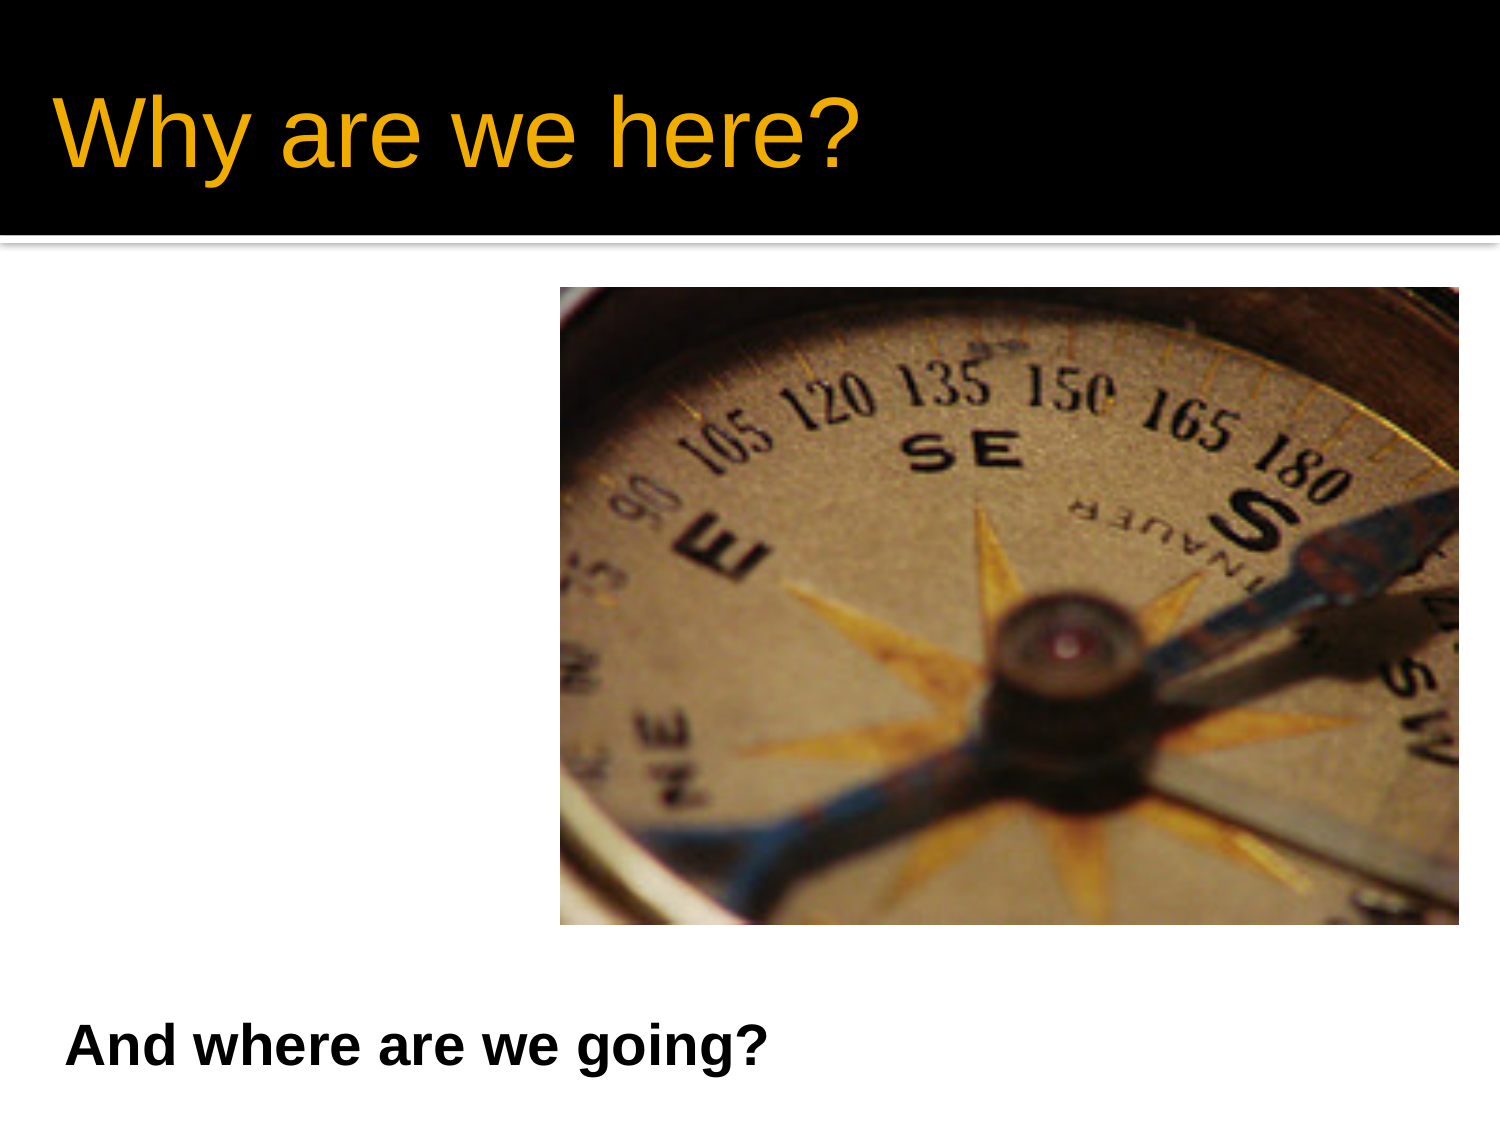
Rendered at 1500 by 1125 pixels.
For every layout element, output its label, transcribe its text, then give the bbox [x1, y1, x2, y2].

text_box And where are we going? [49, 999, 938, 1085]
text_box Why are we here? [37, 59, 1288, 195]
picture [560, 287, 1459, 925]
